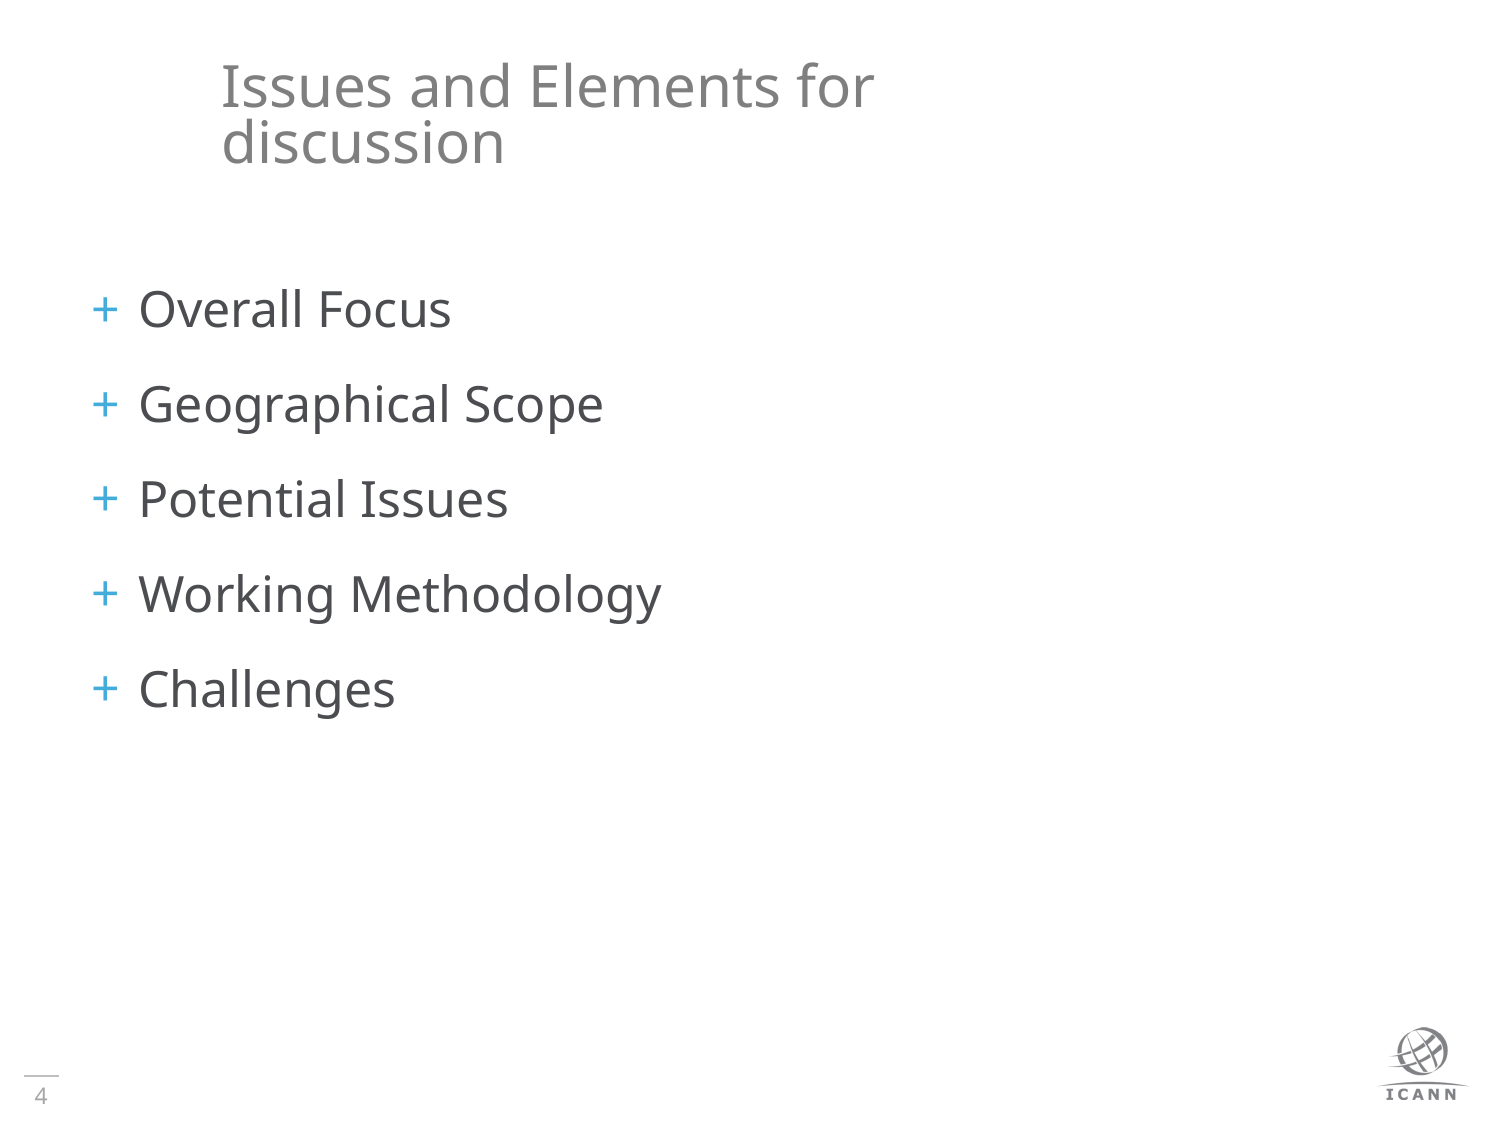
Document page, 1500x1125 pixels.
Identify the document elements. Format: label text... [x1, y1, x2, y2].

picture [1377, 1027, 1470, 1100]
title Issues and Elements for discussion [206, 55, 1188, 209]
list Overall Focus Geographical Scope Potential Issues Working Methodology Challenges [76, 270, 1288, 902]
